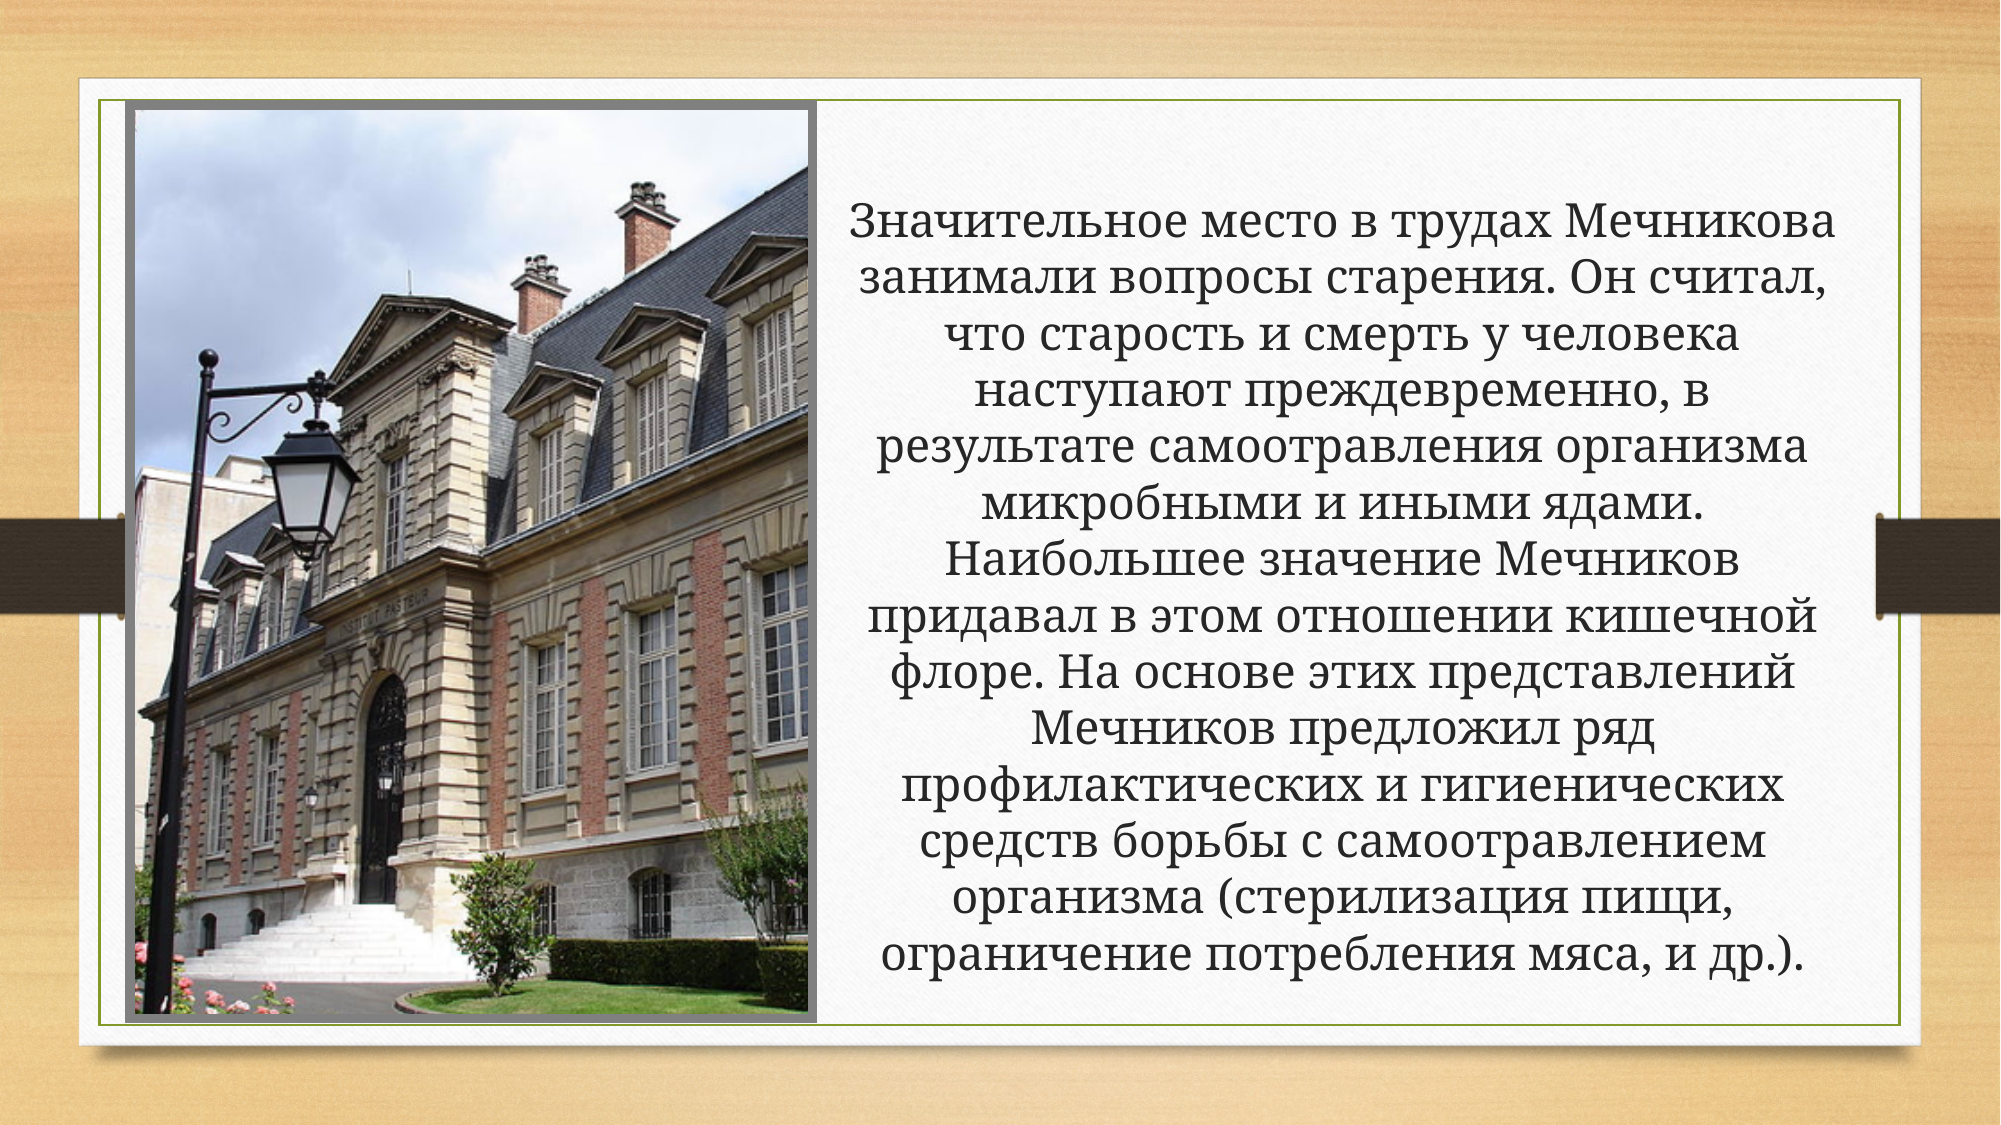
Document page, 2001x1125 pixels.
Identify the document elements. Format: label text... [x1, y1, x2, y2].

picture [0, 0, 2001, 1125]
list Значительное место в трудах Мечникова занимали вопросы старения. Он считал, что старость и смерть у человека наступают преждевременно, в результате самоотравления организма микробными и иными ядами. Наибольшее значение Мечников придавал в этом отношении кишечной флоре. На основе этих представлений Мечников предложил ряд профилактических и гигиенических средств борьбы с самоотравлением организма (стерилизация пищи, ограничение потребления мяса, и др.). [831, 105, 1855, 1019]
